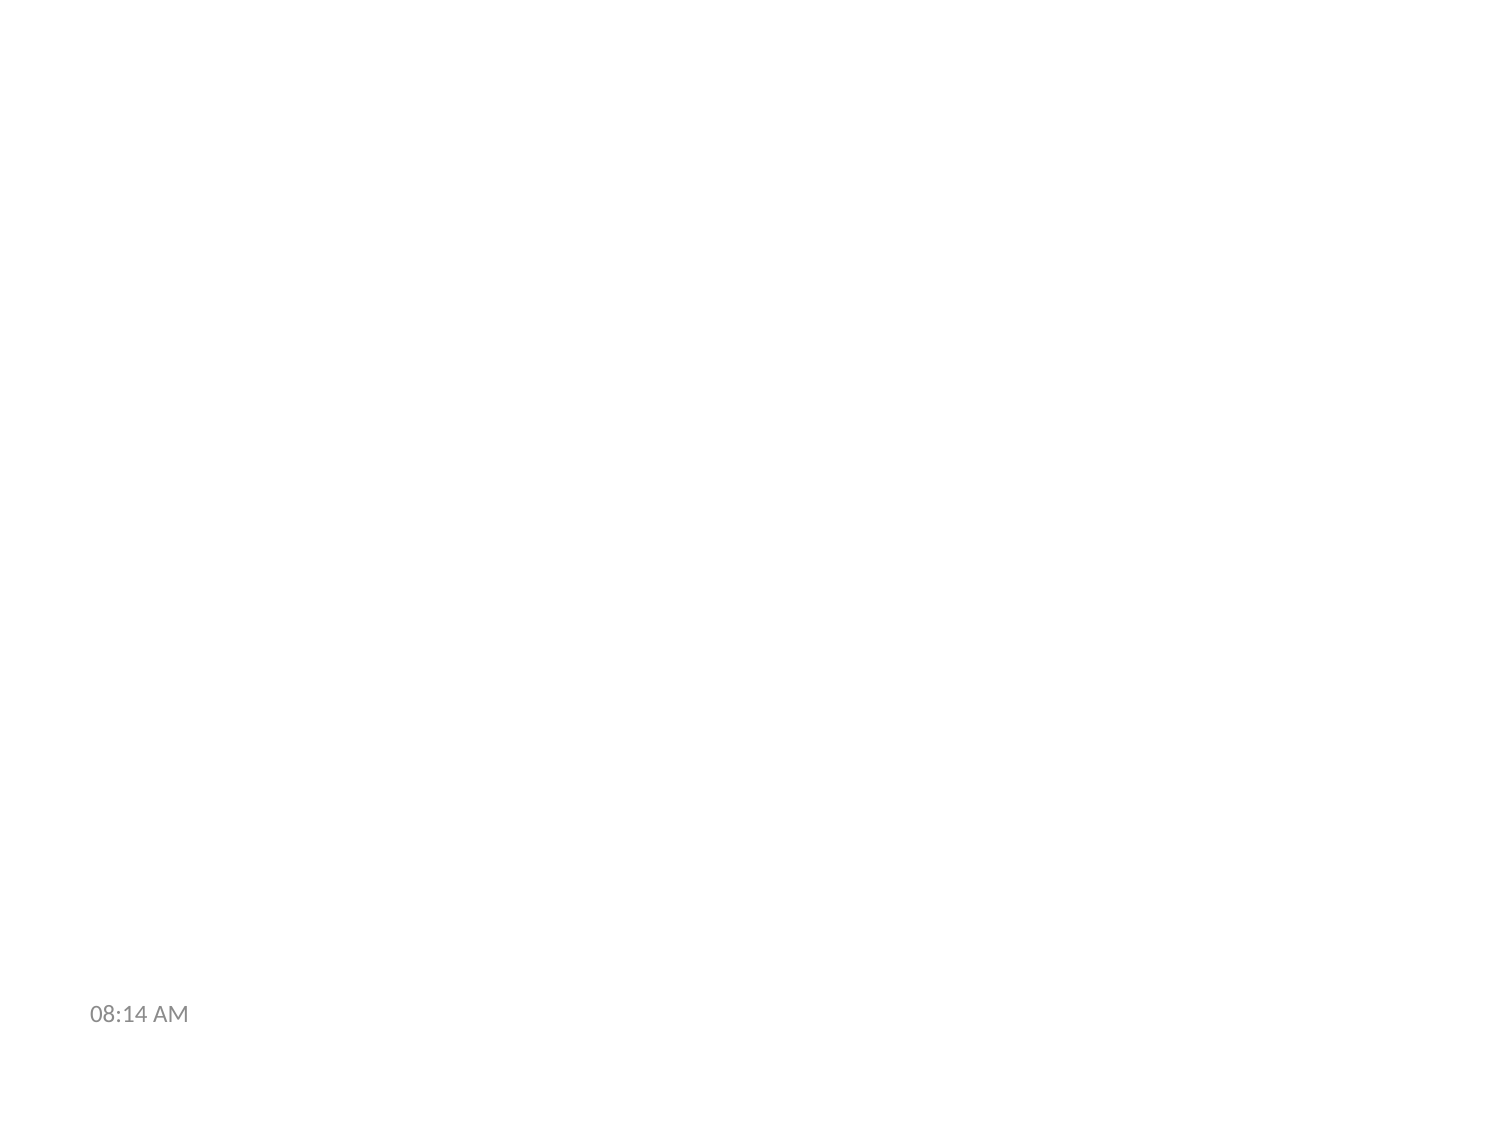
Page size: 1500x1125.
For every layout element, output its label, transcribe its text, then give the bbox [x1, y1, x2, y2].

text_box 3:35 PM [75, 982, 425, 1043]
